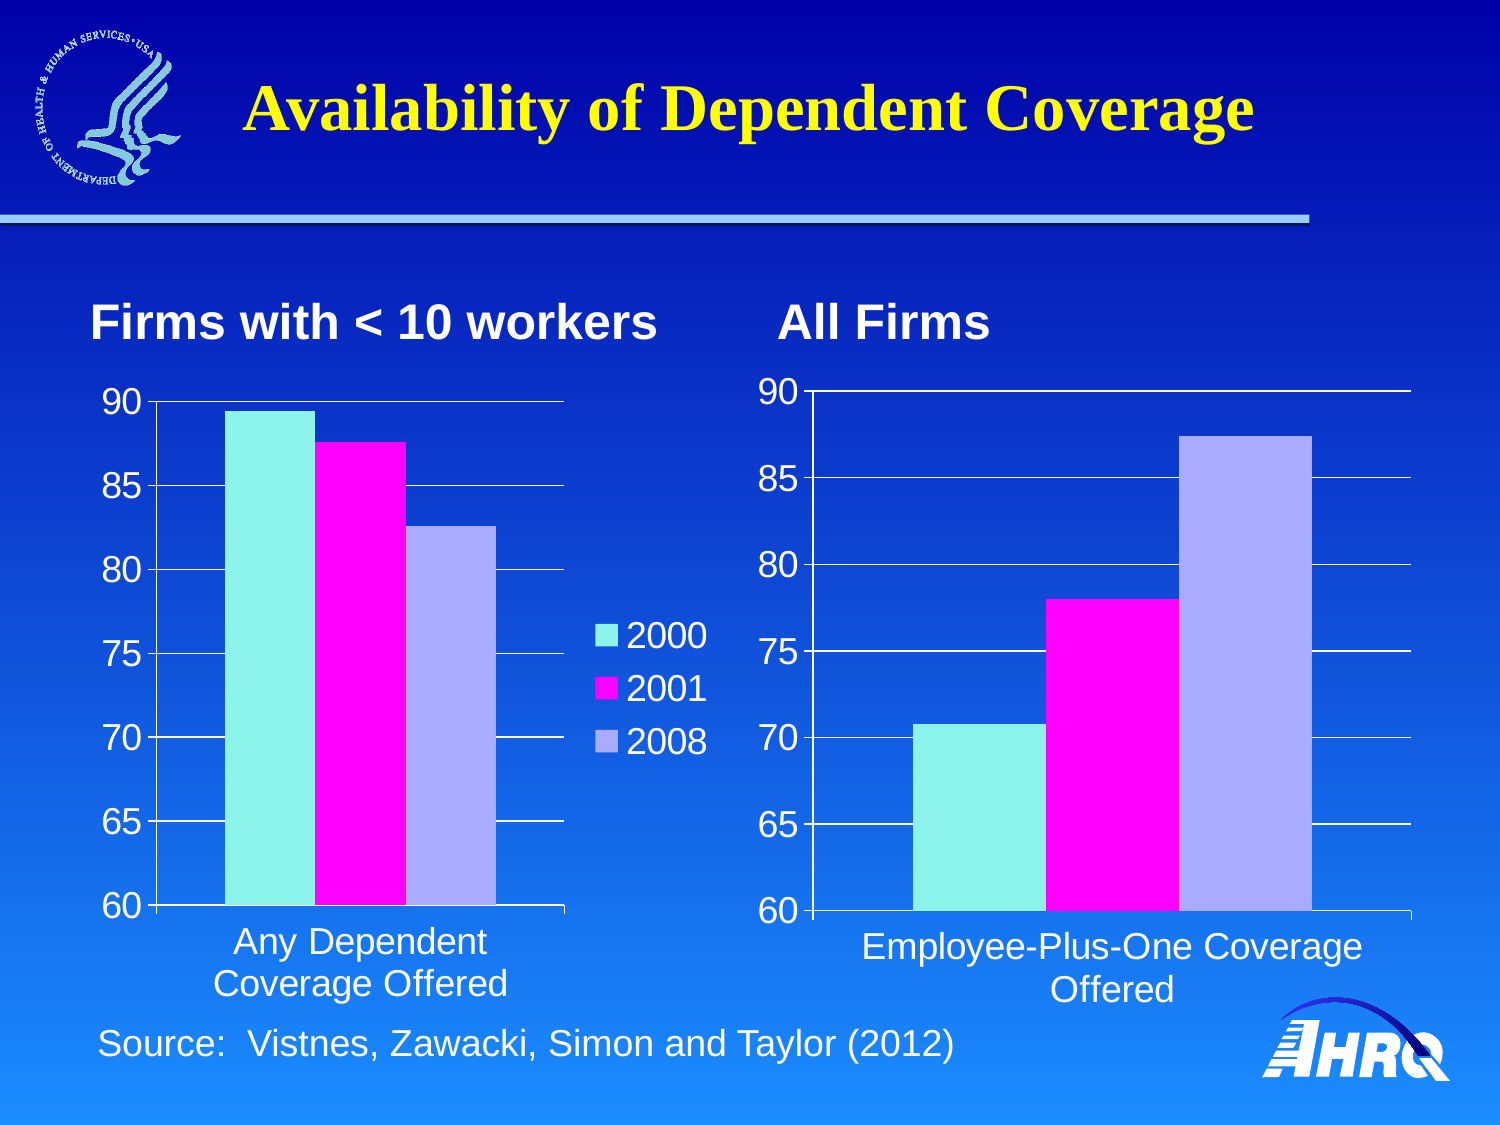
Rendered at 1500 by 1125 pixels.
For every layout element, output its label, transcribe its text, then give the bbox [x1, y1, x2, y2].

title Availability of Dependent Coverage [74, 44, 1426, 234]
list Firms with < 10 workers [74, 237, 739, 358]
chart [88, 367, 727, 1018]
list All Firms [761, 251, 1426, 356]
picture [16, 12, 196, 210]
text_box Source: Vistnes, Zawacki, Simon and Taylor (2012) [82, 1011, 1252, 1072]
chart [743, 356, 1426, 1024]
